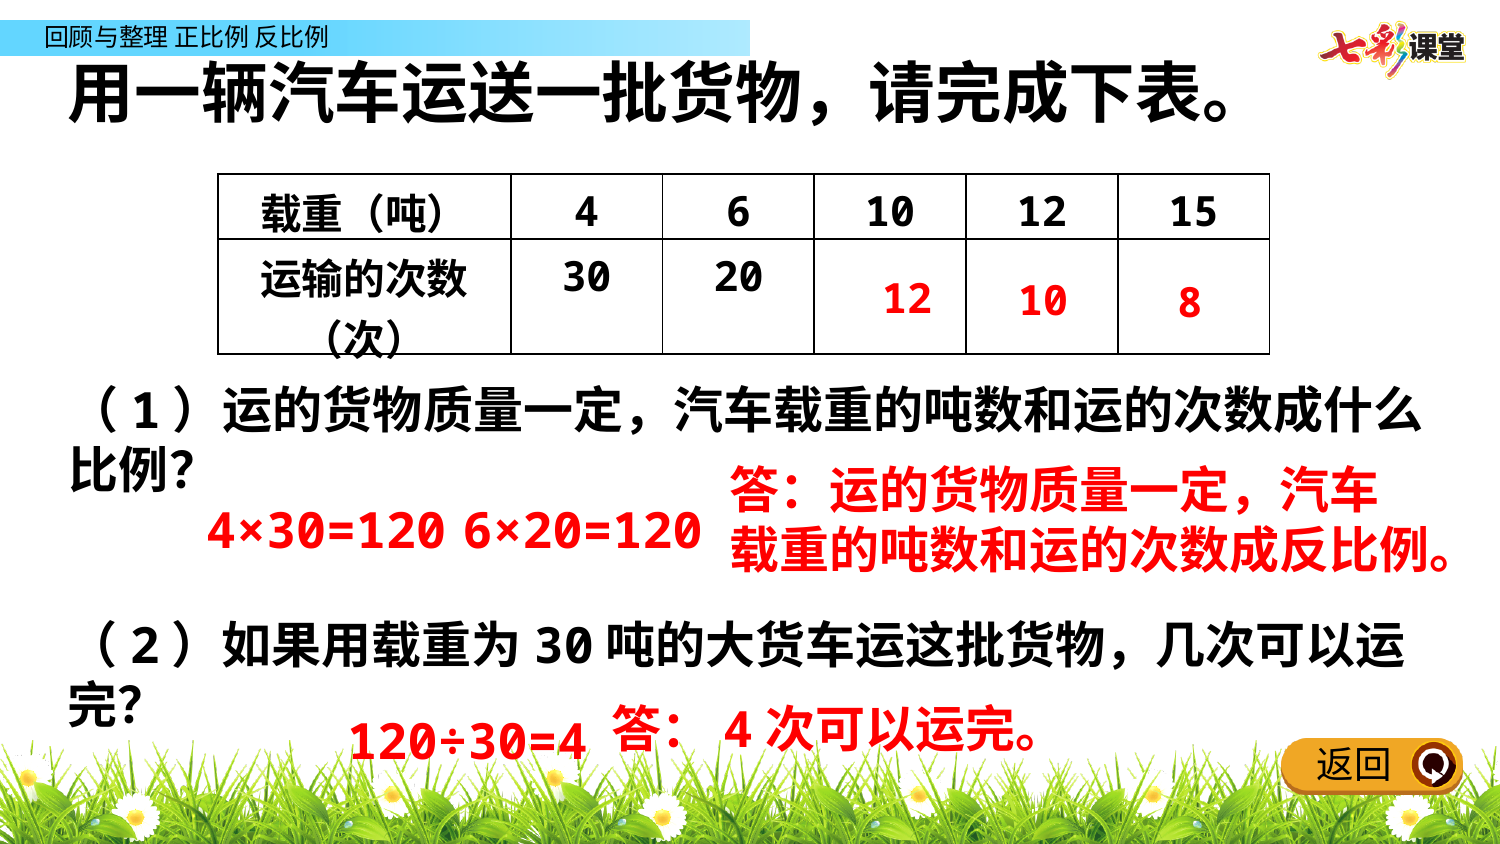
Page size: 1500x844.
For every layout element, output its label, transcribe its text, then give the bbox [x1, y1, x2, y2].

text_box 答：运的货物质量一定，汽车 载重的吨数和运的次数成反比例。 [714, 450, 1471, 586]
text_box 6×20=120 [451, 480, 809, 637]
table_cell [967, 240, 1117, 353]
table_cell [1119, 240, 1269, 353]
picture [666, 740, 1500, 844]
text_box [1281, 733, 1464, 795]
text_box 12 [867, 259, 950, 330]
table_header 10 [815, 175, 965, 238]
table_cell 运输的次数（次） [219, 240, 510, 353]
table_cell 20 [663, 240, 813, 353]
table_header 12 [967, 175, 1117, 238]
text_box 8 [1162, 263, 1246, 334]
picture [1316, 20, 1468, 80]
picture [0, 740, 336, 844]
table_cell [815, 240, 965, 353]
text_box 用一辆汽车运送一批货物，请完成下表。 [53, 43, 1302, 139]
text_box 答：4次可以运完。 [596, 689, 1117, 765]
text_box 120÷30=4 [336, 692, 666, 844]
table_header 载重（吨） [219, 175, 510, 238]
table_cell 30 [512, 240, 662, 353]
table_header 6 [663, 175, 813, 238]
text_box 10 [1003, 261, 1086, 332]
text_box 4×30=120 [194, 480, 451, 637]
text_box （2）如果用载重为30吨的大货车运这批货物，几次可以运完？ [53, 605, 1444, 741]
table_header 15 [1119, 175, 1269, 238]
text_box （1）运的货物质量一定，汽车载重的吨数和运的次数成什么比例？ [54, 370, 1445, 506]
table_header 4 [512, 175, 662, 238]
